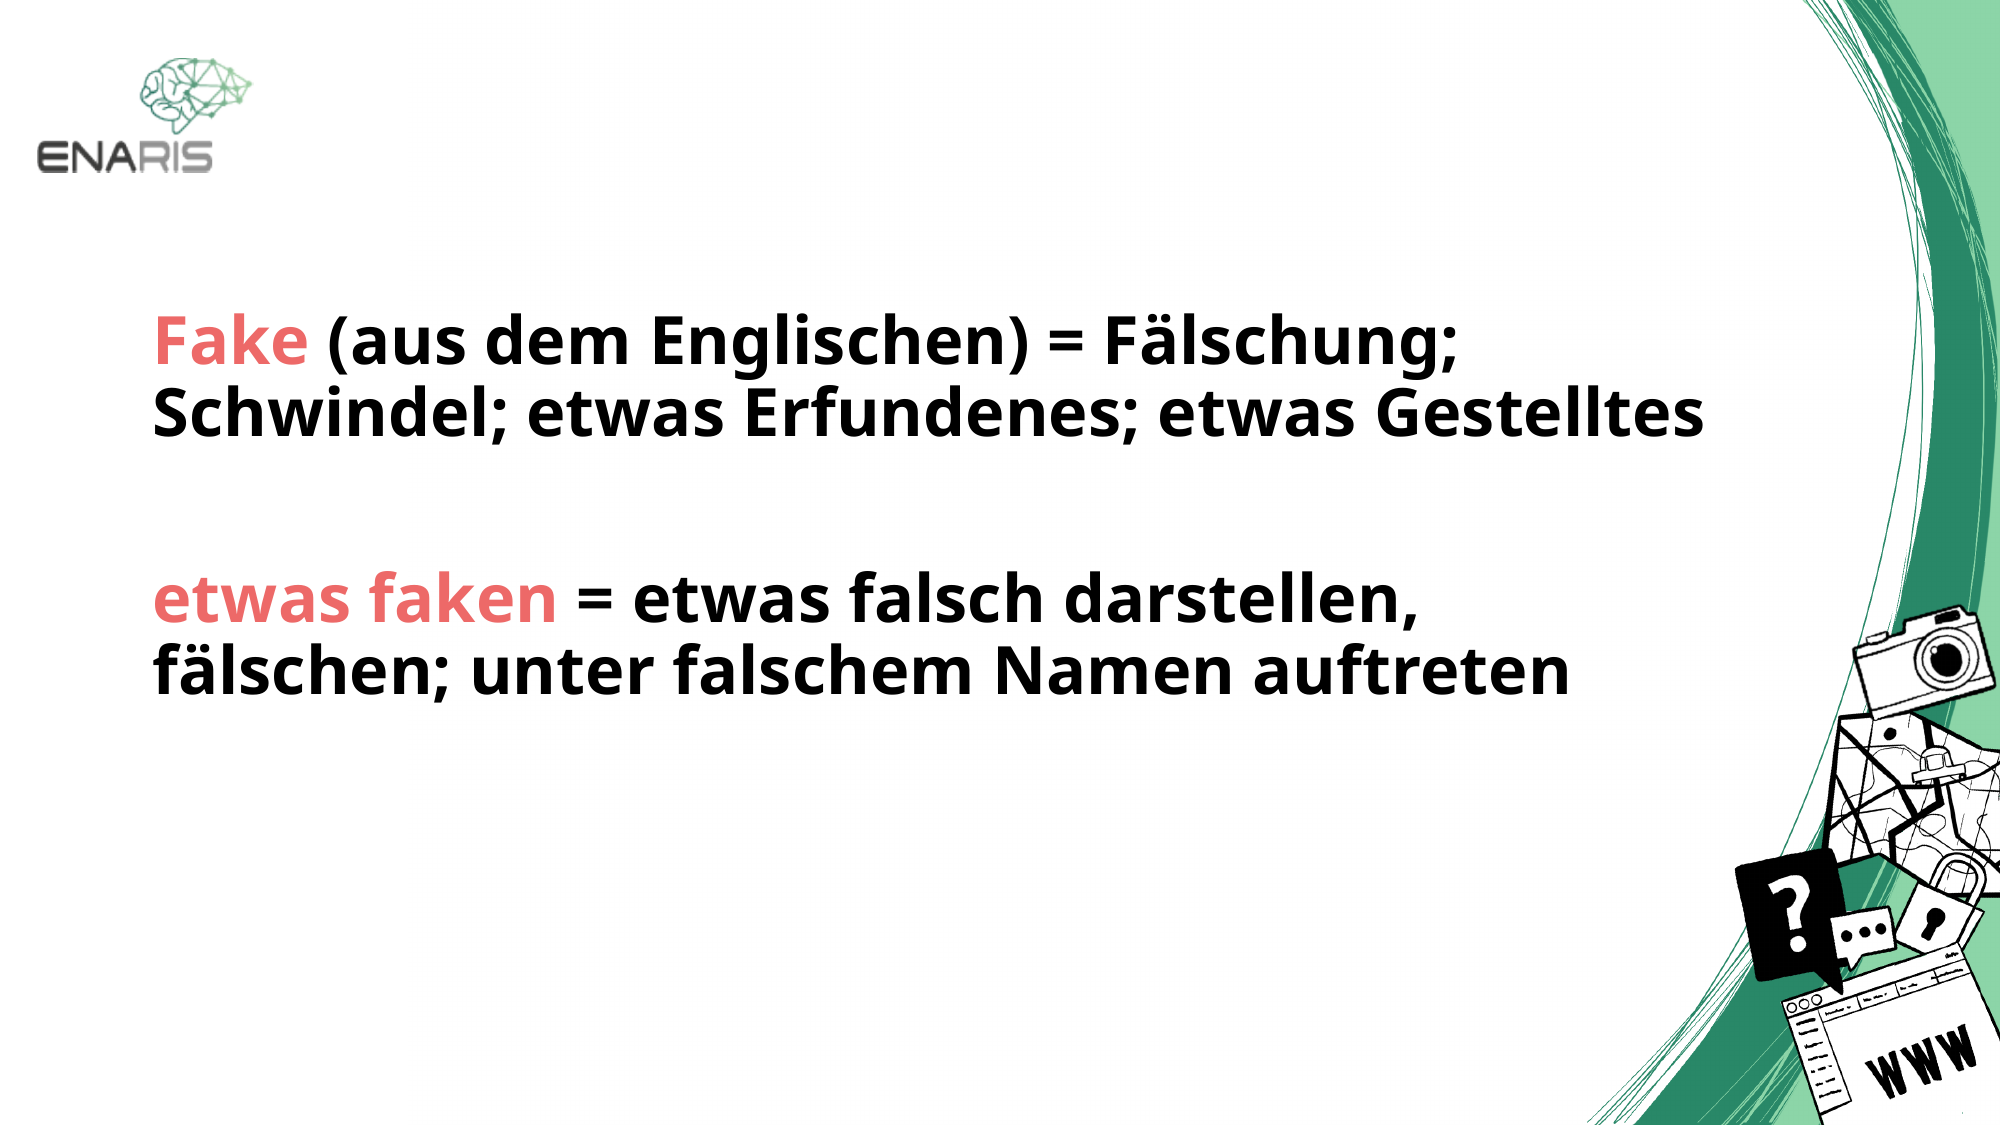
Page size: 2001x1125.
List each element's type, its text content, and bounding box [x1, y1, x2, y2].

picture [408, 0, 2000, 1125]
picture [37, 58, 254, 173]
list Fake (aus dem Englischen) = Fälschung; Schwindel; etwas Erfundenes; etwas Gestelltes etwas faken = etwas falsch darstellen, fälschen; unter falschem Namen auftreten [137, 299, 1728, 1014]
